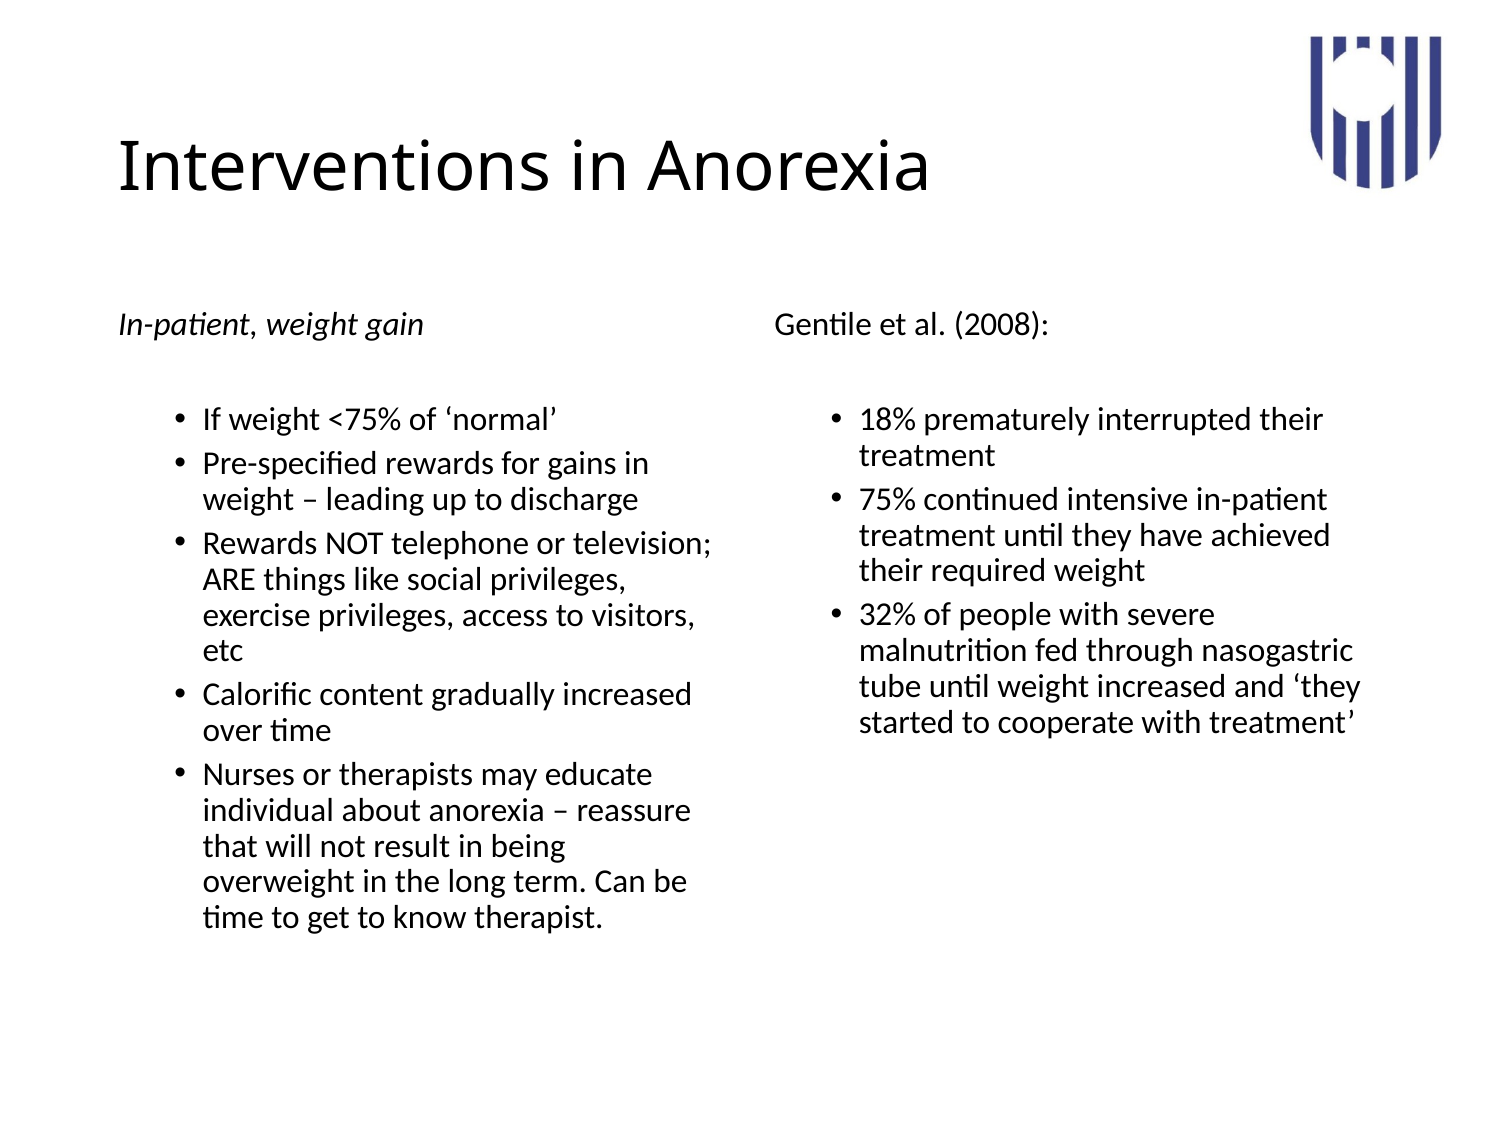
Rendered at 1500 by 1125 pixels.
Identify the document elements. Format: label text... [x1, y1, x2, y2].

list Gentile et al. (2008): 18% prematurely interrupted their treatment 75% continued intensive in-patient treatment until they have achieved their required weight 32% of people with severe malnutrition fed through nasogastric tube until weight increased and ‘they started to cooperate with treatment’ [759, 299, 1397, 1014]
picture [1257, 0, 1496, 237]
list In-patient, weight gain If weight <75% of ‘normal’ Pre-specified rewards for gains in weight – leading up to discharge Rewards NOT telephone or television; ARE things like social privileges, exercise privileges, access to visitors, etc Calorific content gradually increased over time Nurses or therapists may educate individual about anorexia – reassure that will not result in being overweight in the long term. Can be time to get to know therapist. [103, 299, 741, 1014]
title Interventions in Anorexia [103, 59, 1397, 278]
